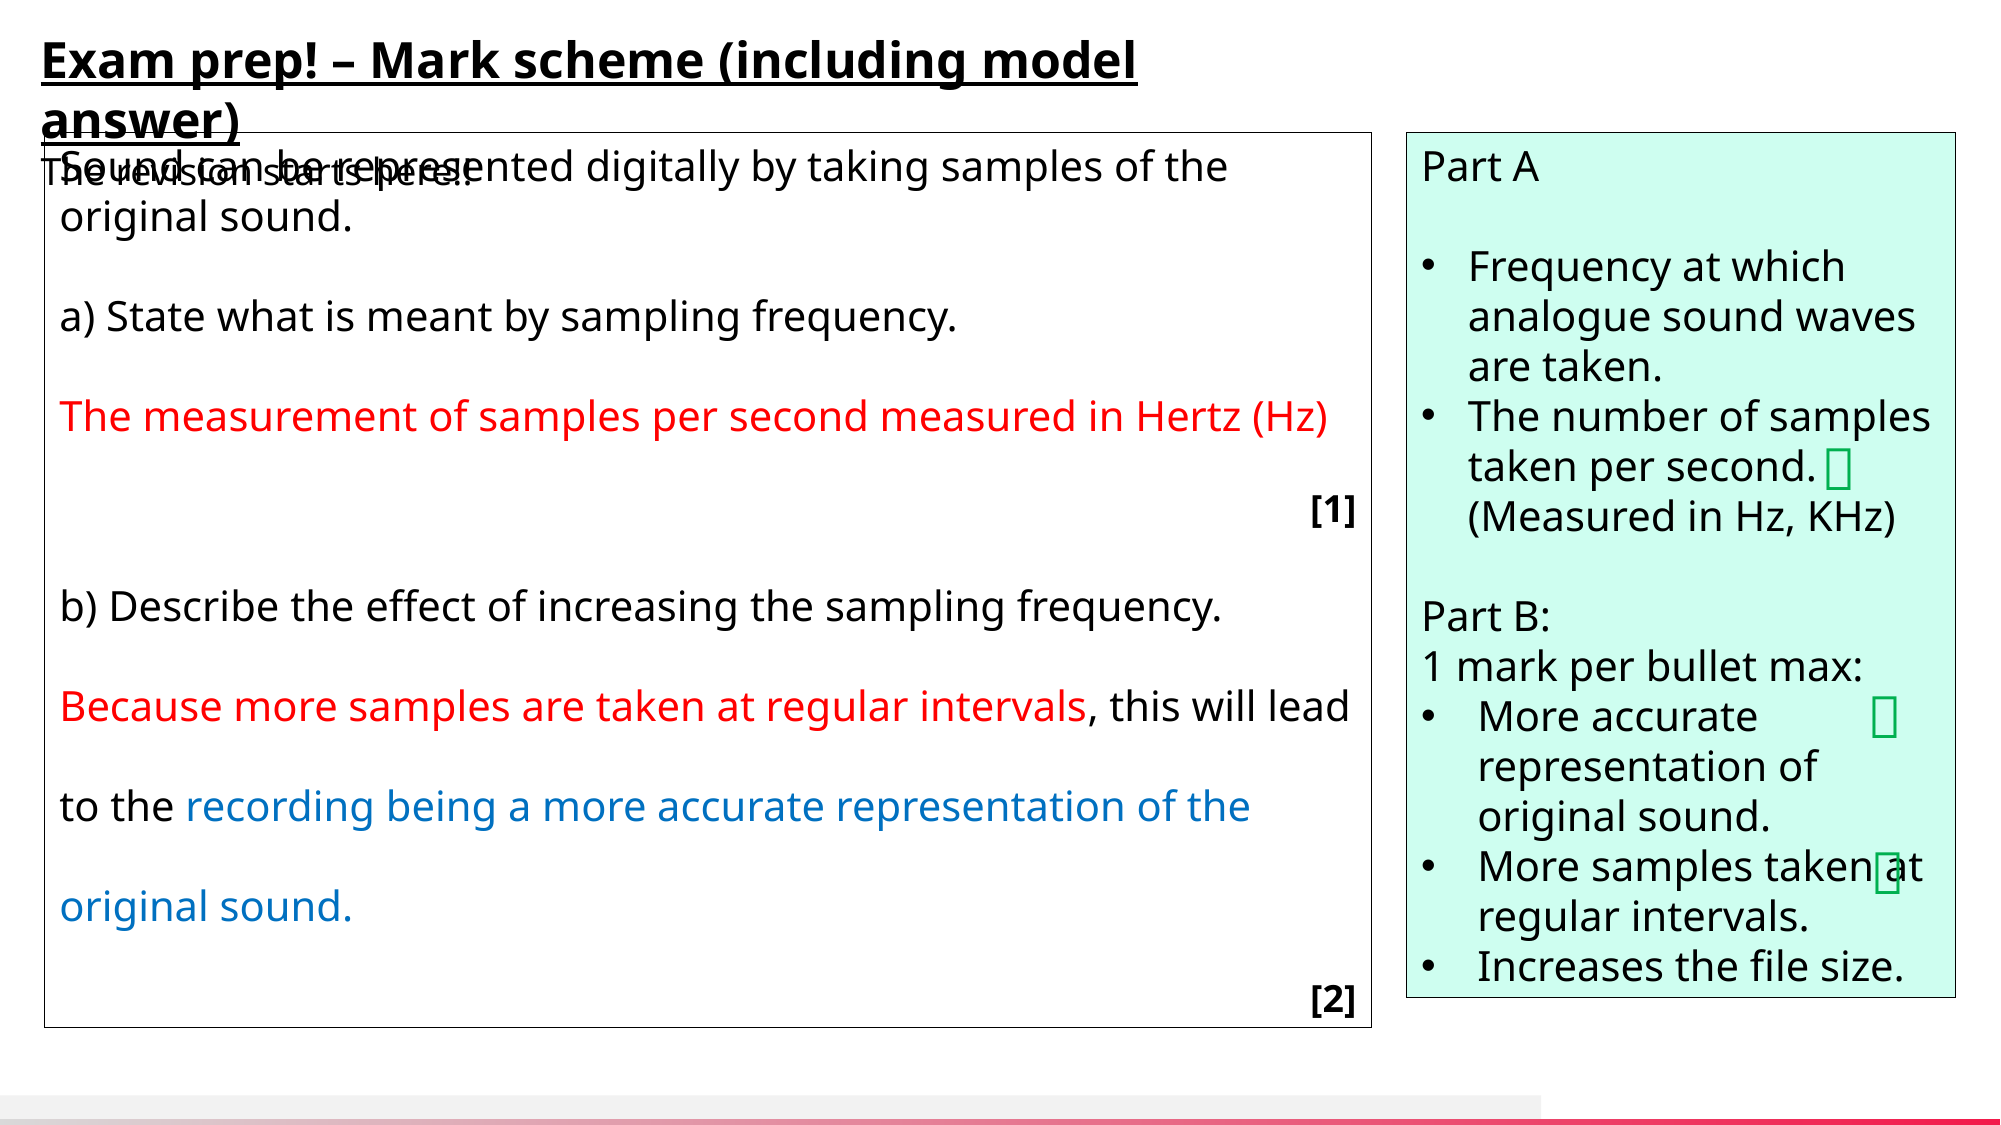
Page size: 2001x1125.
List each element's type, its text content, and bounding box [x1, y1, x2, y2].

text_box  [1855, 828, 1947, 914]
text_box Part A Frequency at which analogue sound waves are taken. The number of samples taken per second. (Measured in Hz, KHz) Part B: 1 mark per bullet max: More accurate representation of original sound. More samples taken at regular intervals. Increases the file size. [1406, 132, 1956, 998]
text_box  [1807, 424, 1899, 510]
text_box  [1852, 672, 1944, 758]
text_box Exam prep! – Mark scheme (including model answer) The revision starts here!! [25, 21, 1211, 201]
text_box Sound can be represented digitally by taking samples of the original sound. a) State what is meant by sampling frequency. The measurement of samples per second measured in Hertz (Hz) [1] b) Describe the effect of increasing the sampling frequency. Because more samples are taken at regular intervals, this will lead to the recording being a more accurate representation of the original sound. [2] [44, 132, 1372, 1028]
